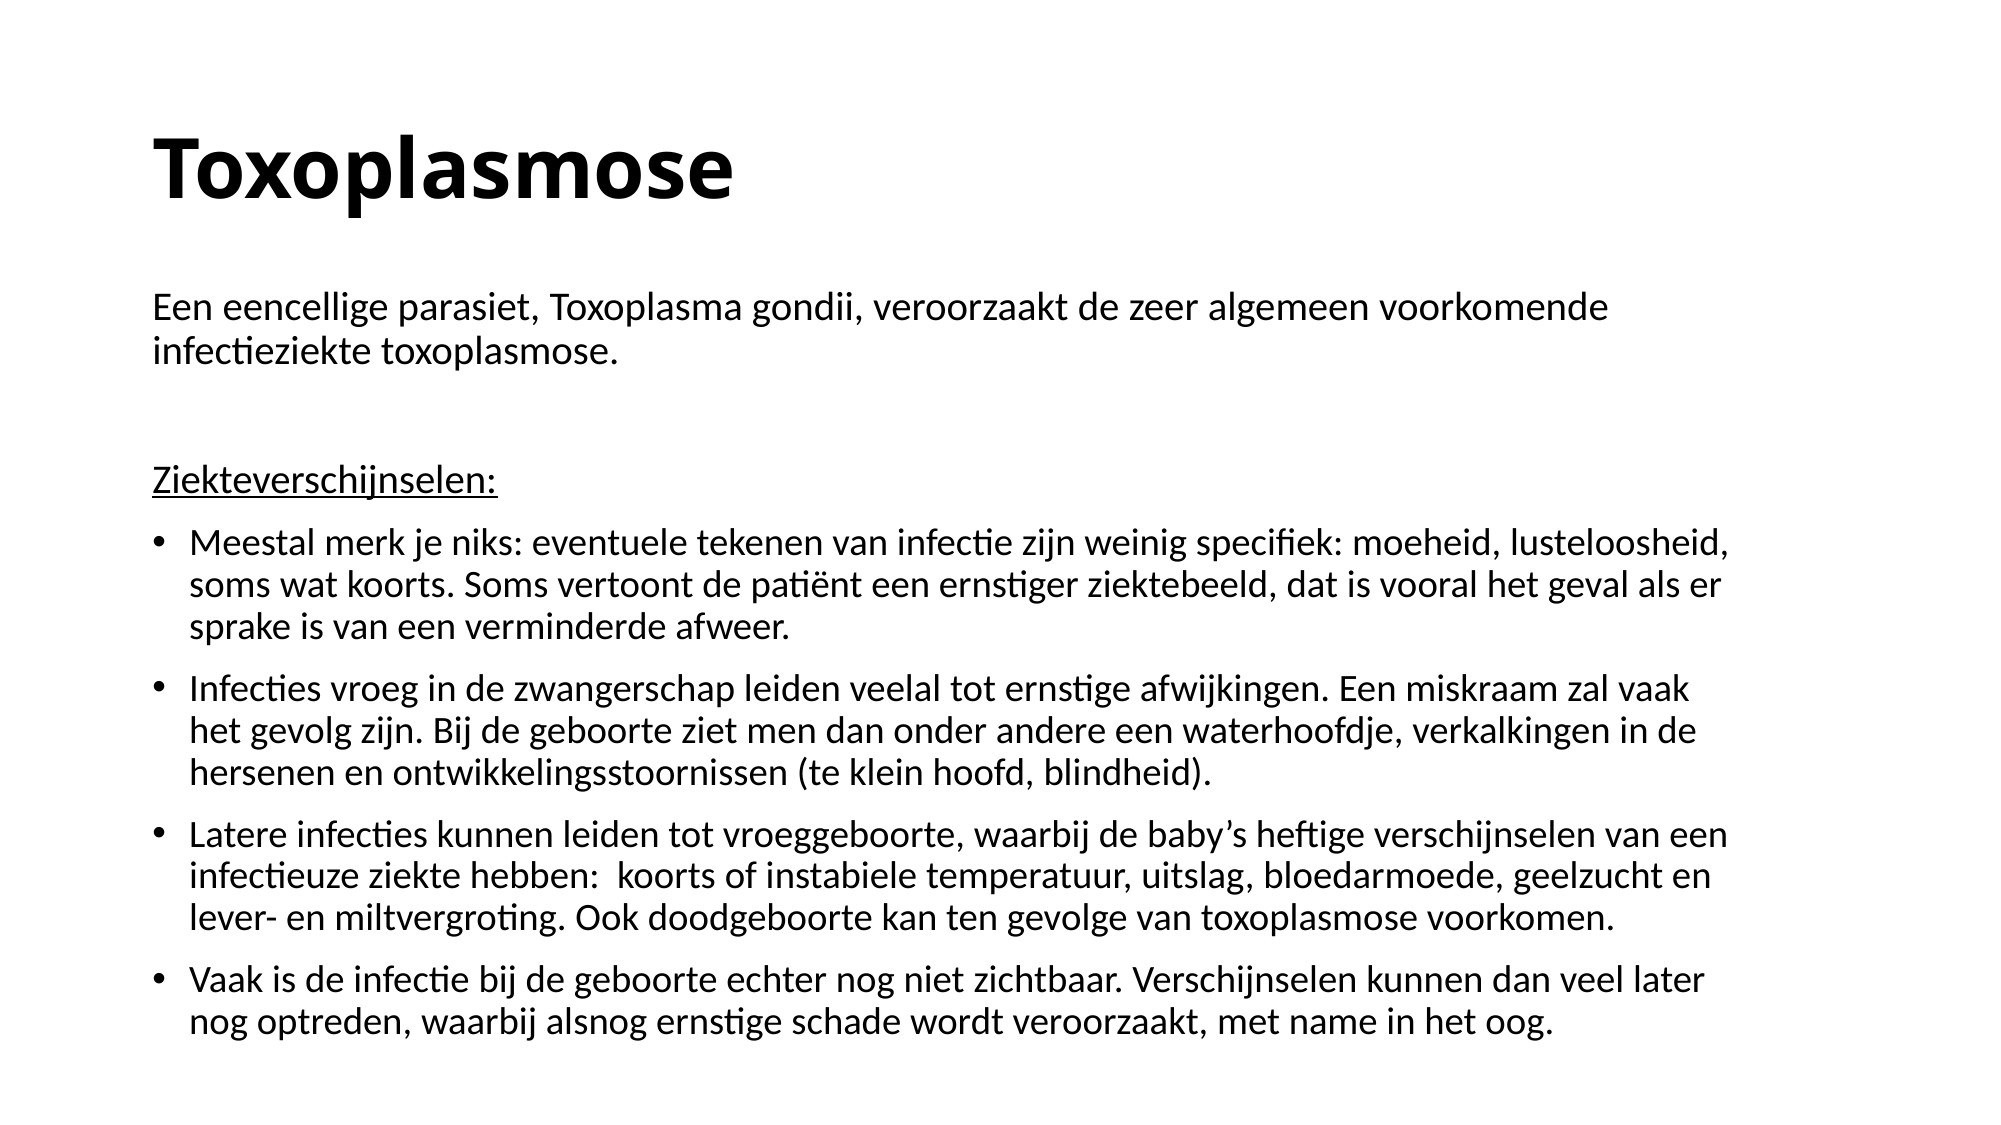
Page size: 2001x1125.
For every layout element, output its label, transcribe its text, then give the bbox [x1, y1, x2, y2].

list Een eencellige parasiet, Toxoplasma gondii, veroorzaakt de zeer algemeen voorkomende infectieziekte toxoplasmose. Ziekteverschijnselen: Meestal merk je niks: eventuele tekenen van infectie zijn weinig specifiek: moeheid, lusteloosheid, soms wat koorts. Soms vertoont de patiënt een ernstiger ziektebeeld, dat is vooral het geval als er sprake is van een verminderde afweer. Infecties vroeg in de zwangerschap leiden veelal tot ernstige afwijkingen. Een miskraam zal vaak het gevolg zijn. Bij de geboorte ziet men dan onder andere een waterhoofdje, verkalkingen in de hersenen en ontwikkelingsstoornissen (te klein hoofd, blindheid). Latere infecties kunnen leiden tot vroeggeboorte, waarbij de baby’s heftige verschijnselen van een infectieuze ziekte hebben: koorts of instabiele temperatuur, uitslag, bloedarmoede, geelzucht en lever- en miltvergroting. Ook doodgeboorte kan ten gevolge van toxoplasmose voorkomen. Vaak is de infectie bij de geboorte echter nog niet zichtbaar. Verschijnselen kunnen dan veel later nog optreden, waarbij alsnog ernstige schade wordt veroorzaakt, met name in het oog. [137, 277, 1764, 1063]
title Toxoplasmose [137, 59, 1863, 278]
